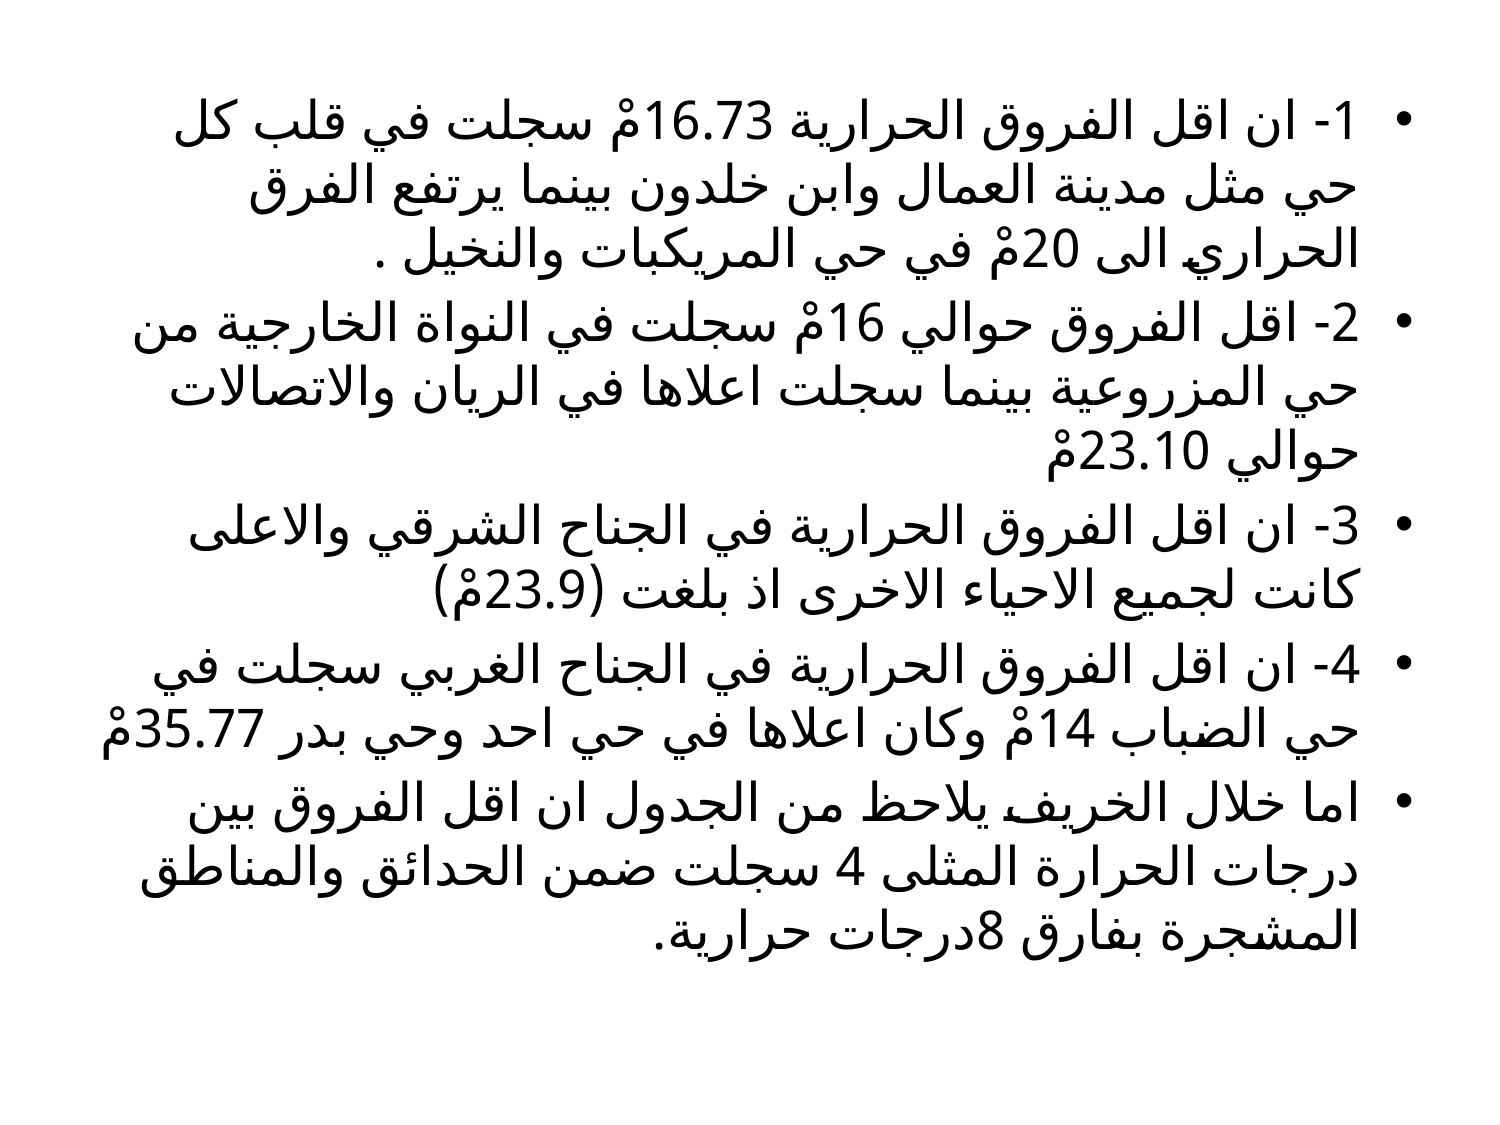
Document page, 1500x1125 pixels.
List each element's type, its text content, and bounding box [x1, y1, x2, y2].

list 1- ان اقل الفروق الحرارية 16.73مْ سجلت في قلب كل حي مثل مدينة العمال وابن خلدون بينما يرتفع الفرق الحراري الى 20مْ في حي المريكبات والنخيل . 2- اقل الفروق حوالي 16مْ سجلت في النواة الخارجية من حي المزروعية بينما سجلت اعلاها في الريان والاتصالات حوالي 23.10مْ 3- ان اقل الفروق الحرارية في الجناح الشرقي والاعلى كانت لجميع الاحياء الاخرى اذ بلغت (23.9مْ) 4- ان اقل الفروق الحرارية في الجناح الغربي سجلت في حي الضباب 14مْ وكان اعلاها في حي احد وحي بدر 35.77مْ اما خلال الخريف يلاحظ من الجدول ان اقل الفروق بين درجات الحرارة المثلى 4 سجلت ضمن الحدائق والمناطق المشجرة بفارق 8درجات حرارية. [75, 78, 1425, 1005]
